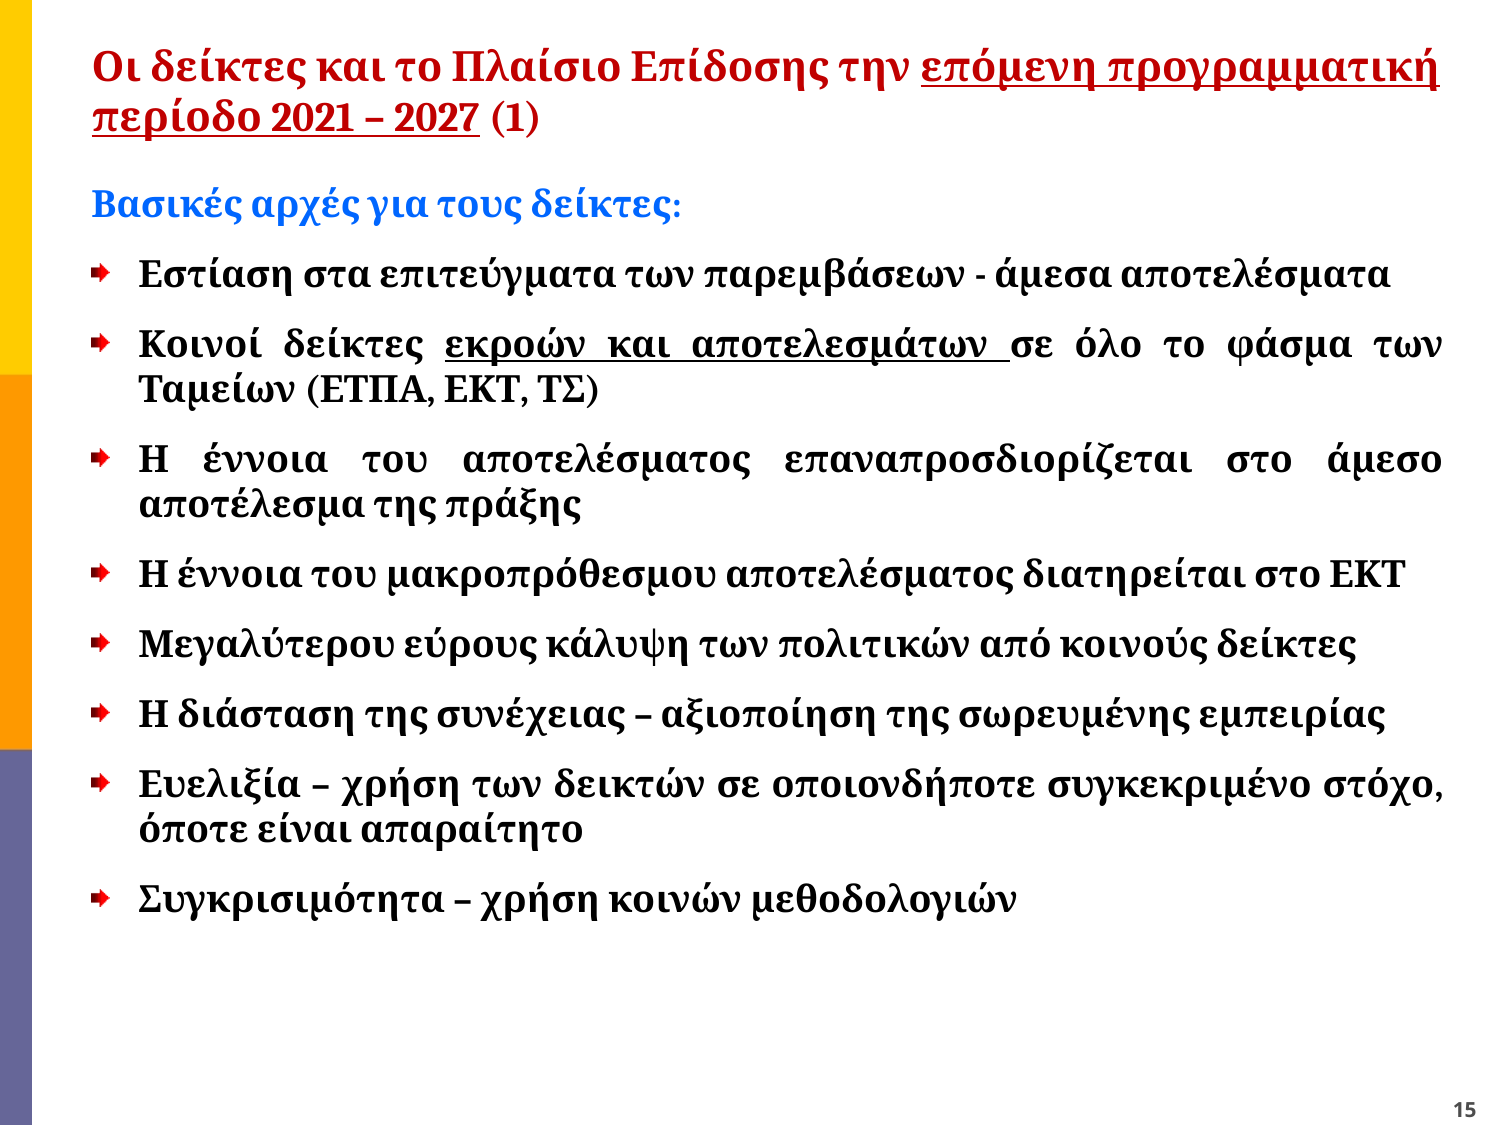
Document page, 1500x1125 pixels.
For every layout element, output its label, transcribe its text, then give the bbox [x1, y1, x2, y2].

picture [91, 448, 110, 467]
picture [91, 333, 110, 352]
picture [91, 773, 110, 792]
text_box Βασικές αρχές για τους δείκτες: Εστίαση στα επιτεύγματα των παρεμβάσεων - άμεσα αποτελέσματα Κοινοί δείκτες εκροών και αποτελεσμάτων σε όλο το φάσμα των Ταμείων (ΕΤΠΑ, ΕΚΤ, ΤΣ) Η έννοια του αποτελέσματος επαναπροσδιορίζεται στο άμεσο αποτέλεσμα της πράξης Η έννοια του μακροπρόθεσμου αποτελέσματος διατηρείται στο ΕΚΤ Μεγαλύτερου εύρους κάλυψη των πολιτικών από κοινούς δείκτες Η διάσταση της συνέχειας – αξιοποίηση της σωρευμένης εμπειρίας Ευελιξία – χρήση των δεικτών σε οποιονδήποτε συγκεκριμένο στόχο, όποτε είναι απαραίτητο Συγκρισιμότητα – χρήση κοινών μεθοδολογιών [76, 172, 1459, 928]
picture [0, 0, 32, 1125]
picture [91, 263, 110, 282]
text_box [53, 160, 1424, 917]
text_box Οι δείκτες και το Πλαίσιο Επίδοσης την επόμενη προγραμματική περίοδο 2021 – 2027 (1) [76, 32, 1471, 148]
picture [91, 633, 110, 652]
picture [91, 703, 110, 722]
picture [91, 889, 110, 907]
text_box 15 [1411, 1089, 1500, 1125]
picture [91, 563, 110, 582]
